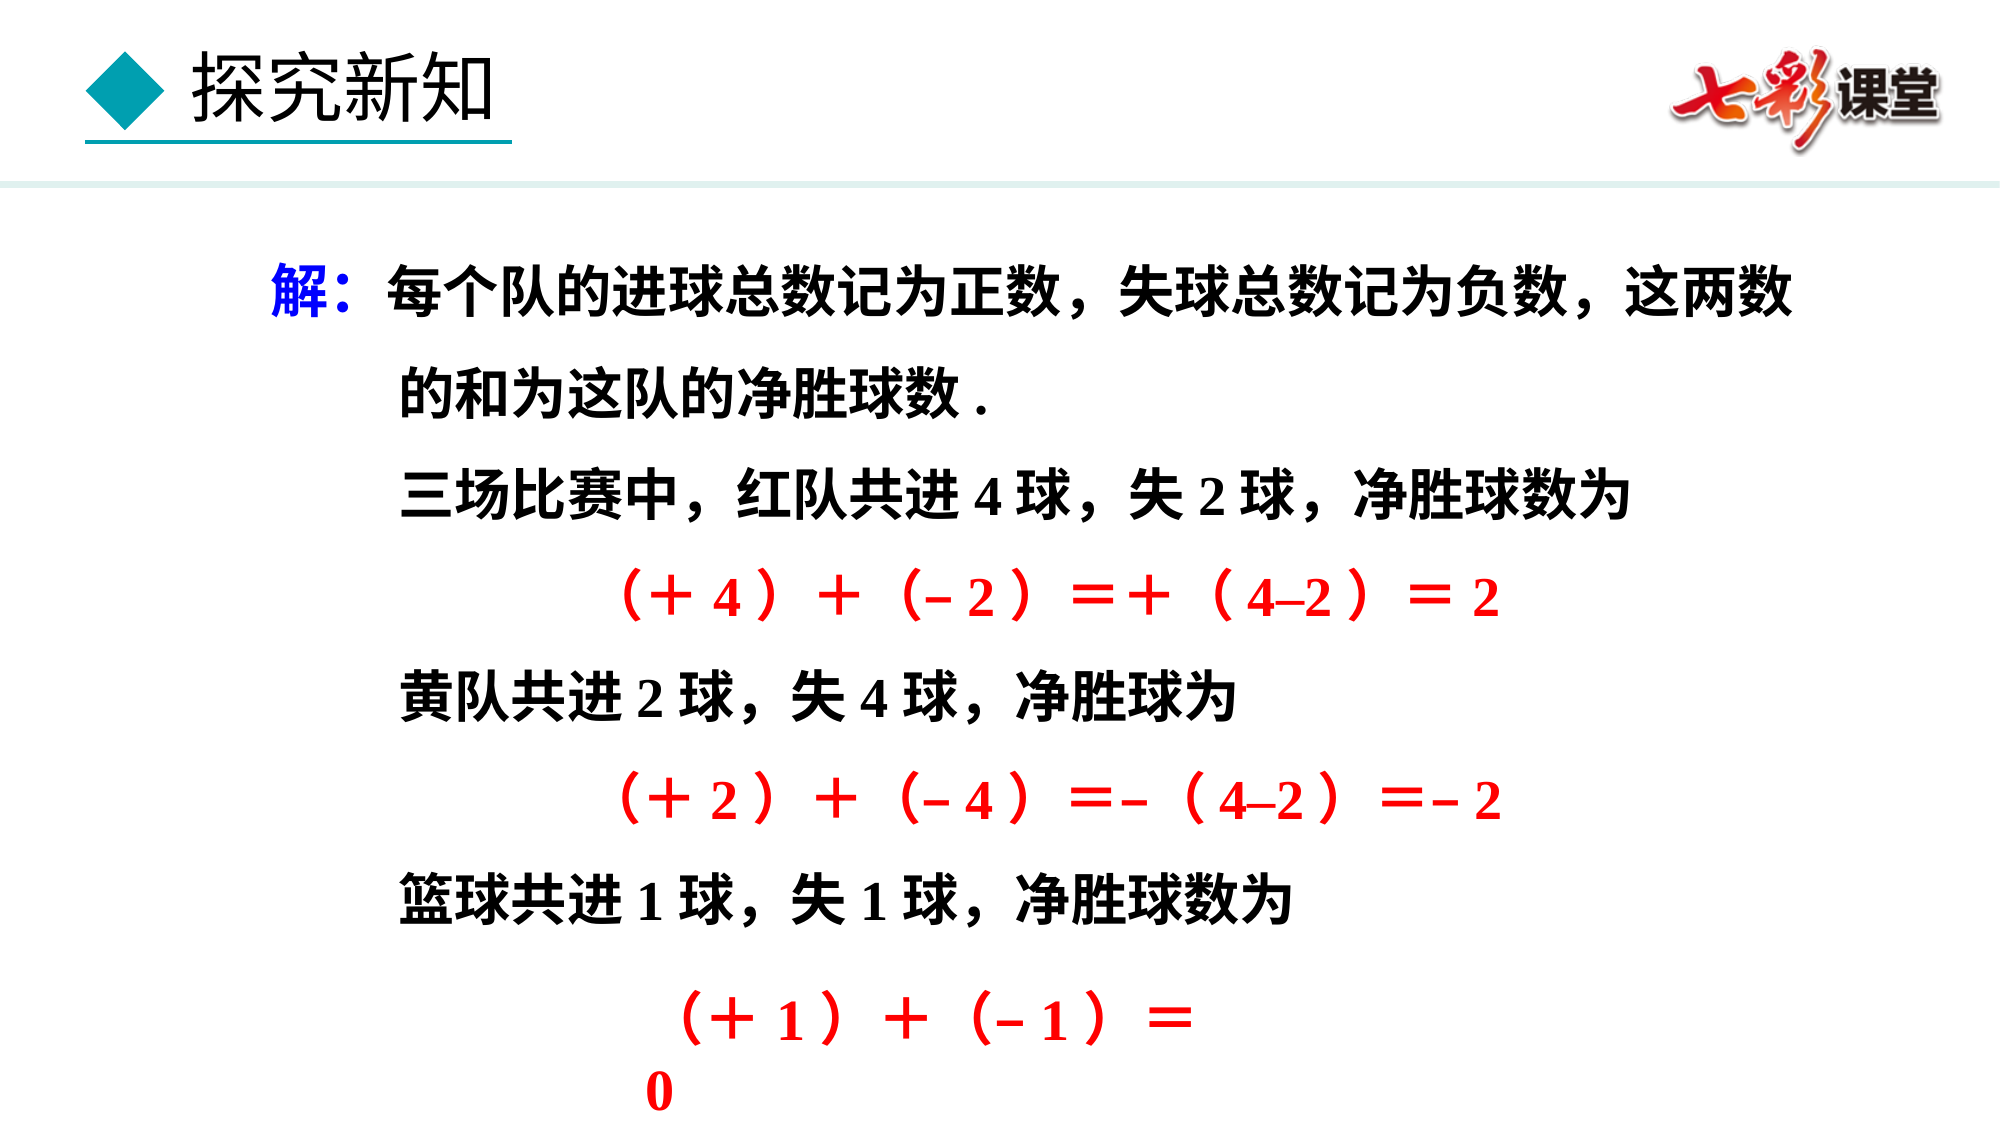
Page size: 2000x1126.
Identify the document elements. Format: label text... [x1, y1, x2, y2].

text_box （＋1）＋（–1）＝0 [625, 971, 1225, 1126]
text_box 解：每个队的进球总数记为正数，失球总数记为负数，这两数 的和为这队的净胜球数. 三场比赛中，红队共进4球，失2球，净胜球数为 （＋4）＋（–2）＝＋（4–2）＝2 黄队共进2球，失4球，净胜球为 （＋2）＋（–4）＝–（4–2）＝–2 篮球共进1球，失1球，净胜球数为 [250, 209, 1838, 942]
picture [1666, 42, 1948, 157]
